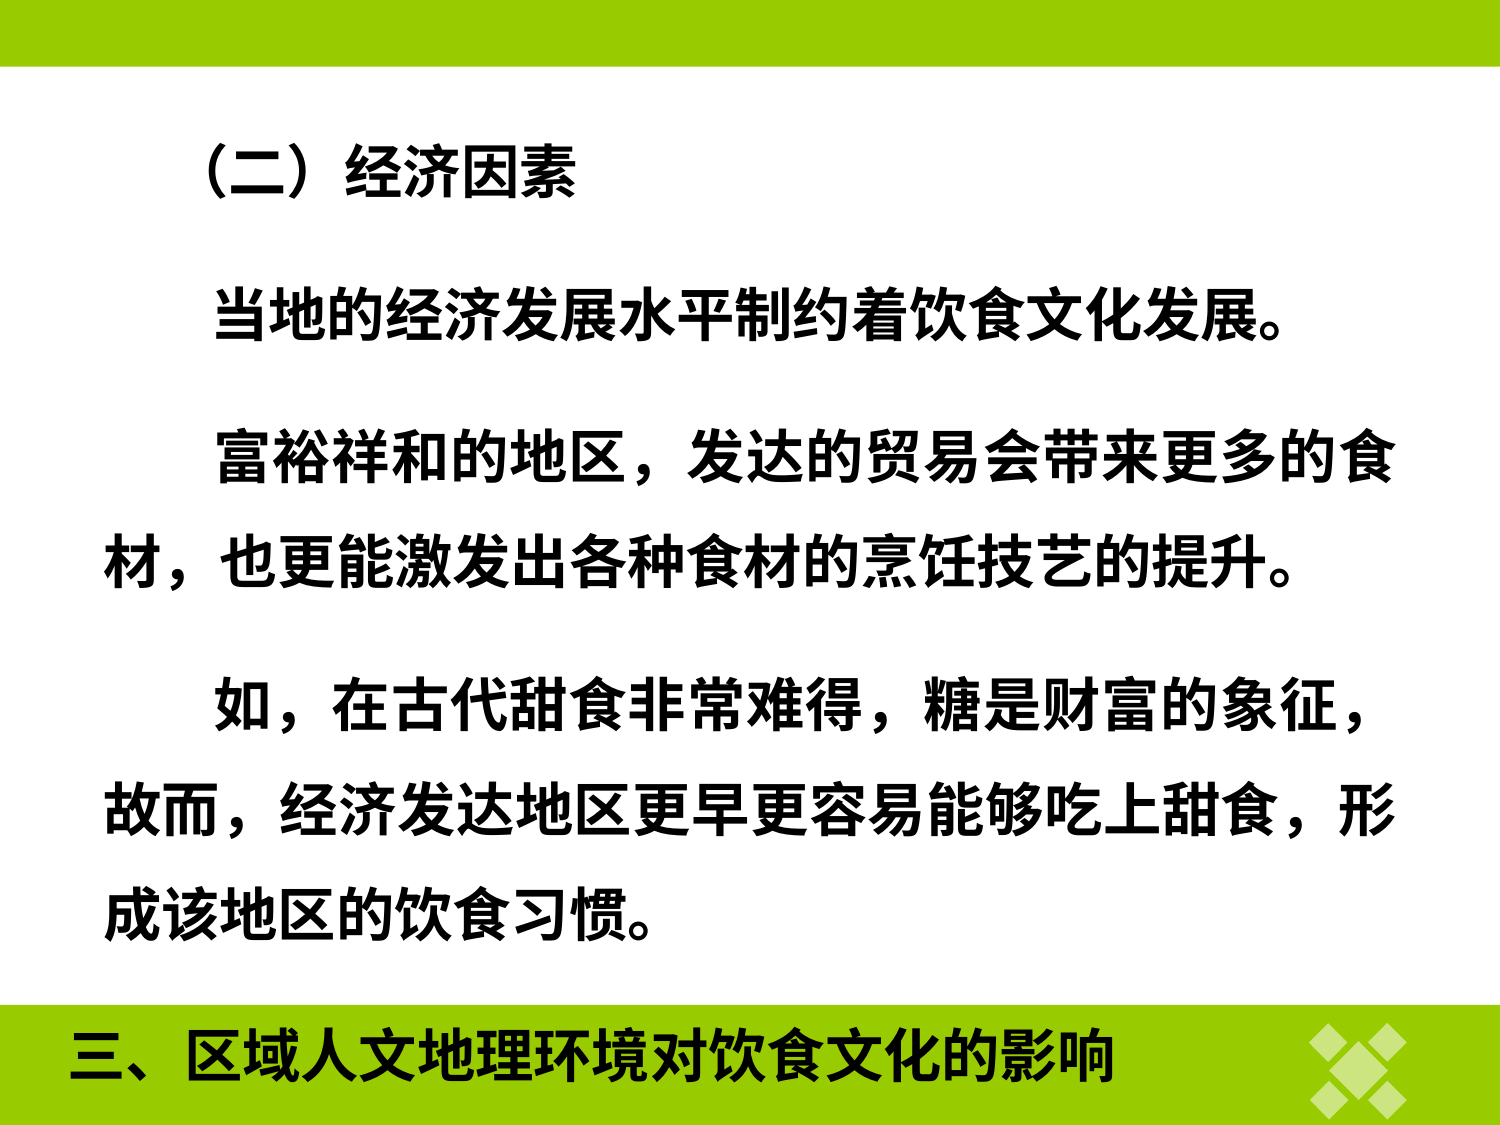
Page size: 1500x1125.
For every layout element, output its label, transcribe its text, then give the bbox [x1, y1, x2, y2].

text_box 三、区域人文地理环境对饮食文化的影响 [53, 1011, 1258, 1097]
text_box （二）经济因素 当地的经济发展水平制约着饮食文化发展。 富裕祥和的地区，发达的贸易会带来更多的食材，也更能激发出各种食材的烹饪技艺的提升。 如，在古代甜食非常难得，糖是财富的象征，故而，经济发达地区更早更容易能够吃上甜食，形成该地区的饮食习惯。 [88, 93, 1412, 955]
